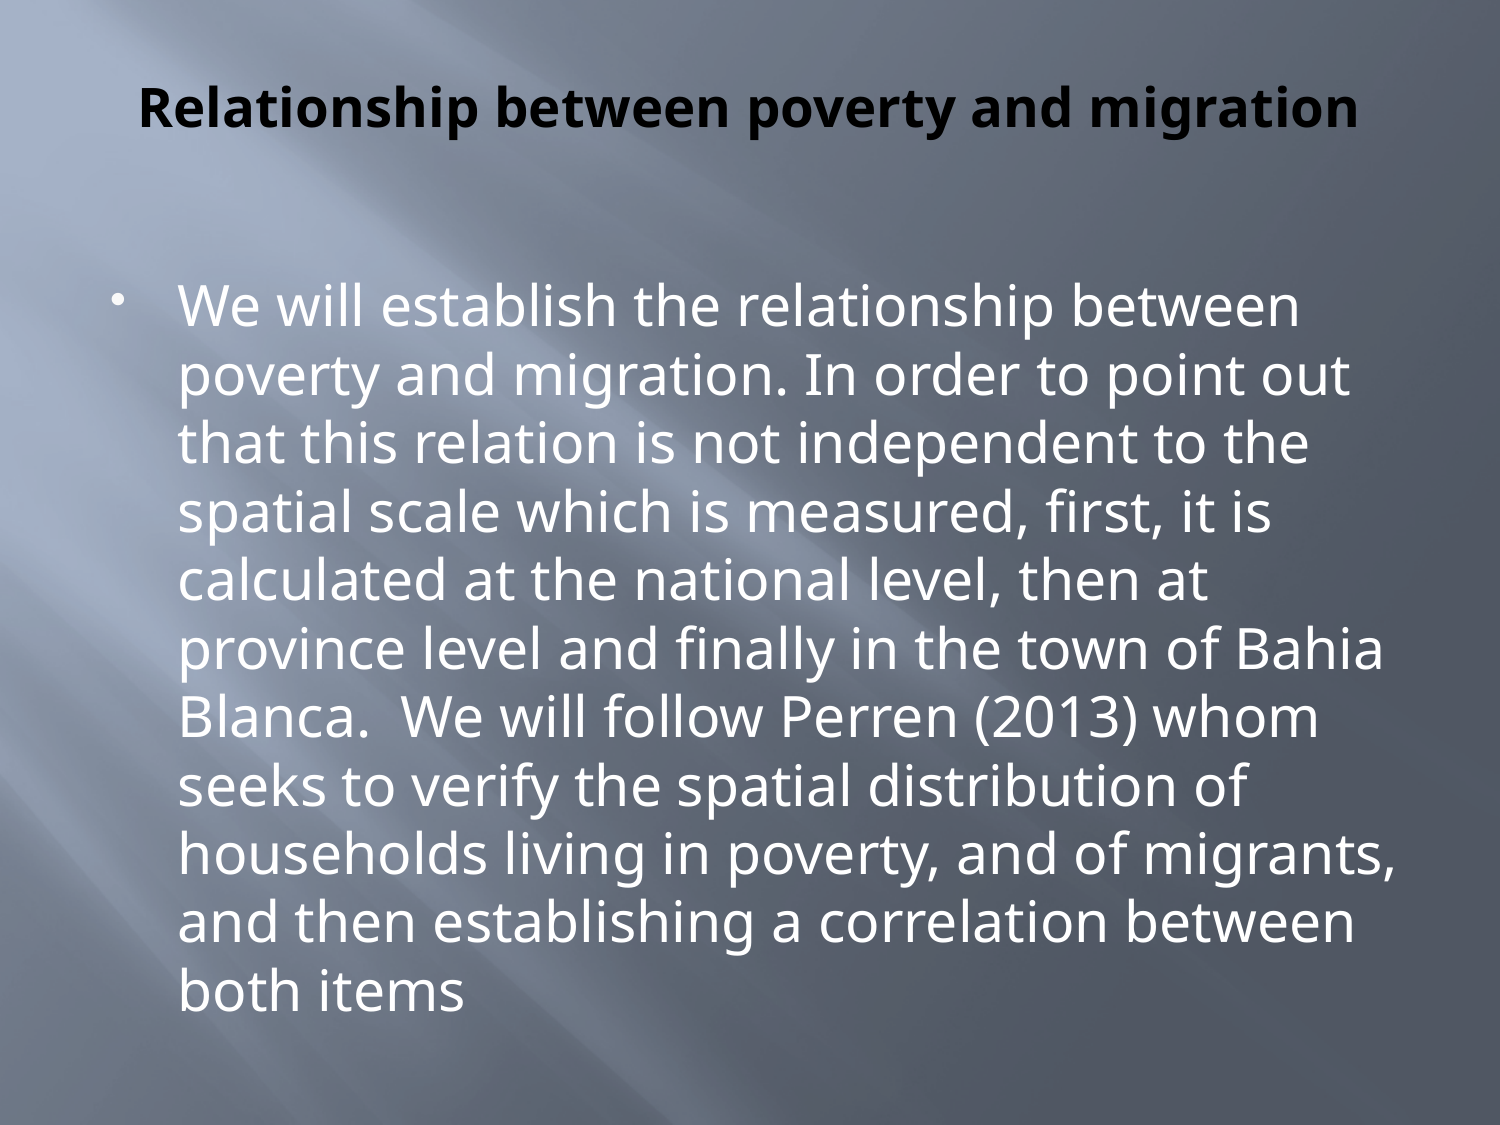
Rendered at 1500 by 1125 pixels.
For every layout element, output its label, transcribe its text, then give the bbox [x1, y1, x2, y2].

title Relationship between poverty and migration [75, 45, 1425, 233]
list We will establish the relationship between poverty and migration. In order to point out that this relation is not independent to the spatial scale which is measured, first, it is calculated at the national level, then at province level and finally in the town of Bahia Blanca. We will follow Perren (2013) whom seeks to verify the spatial distribution of households living in poverty, and of migrants, and then establishing a correlation between both items [75, 262, 1425, 1035]
